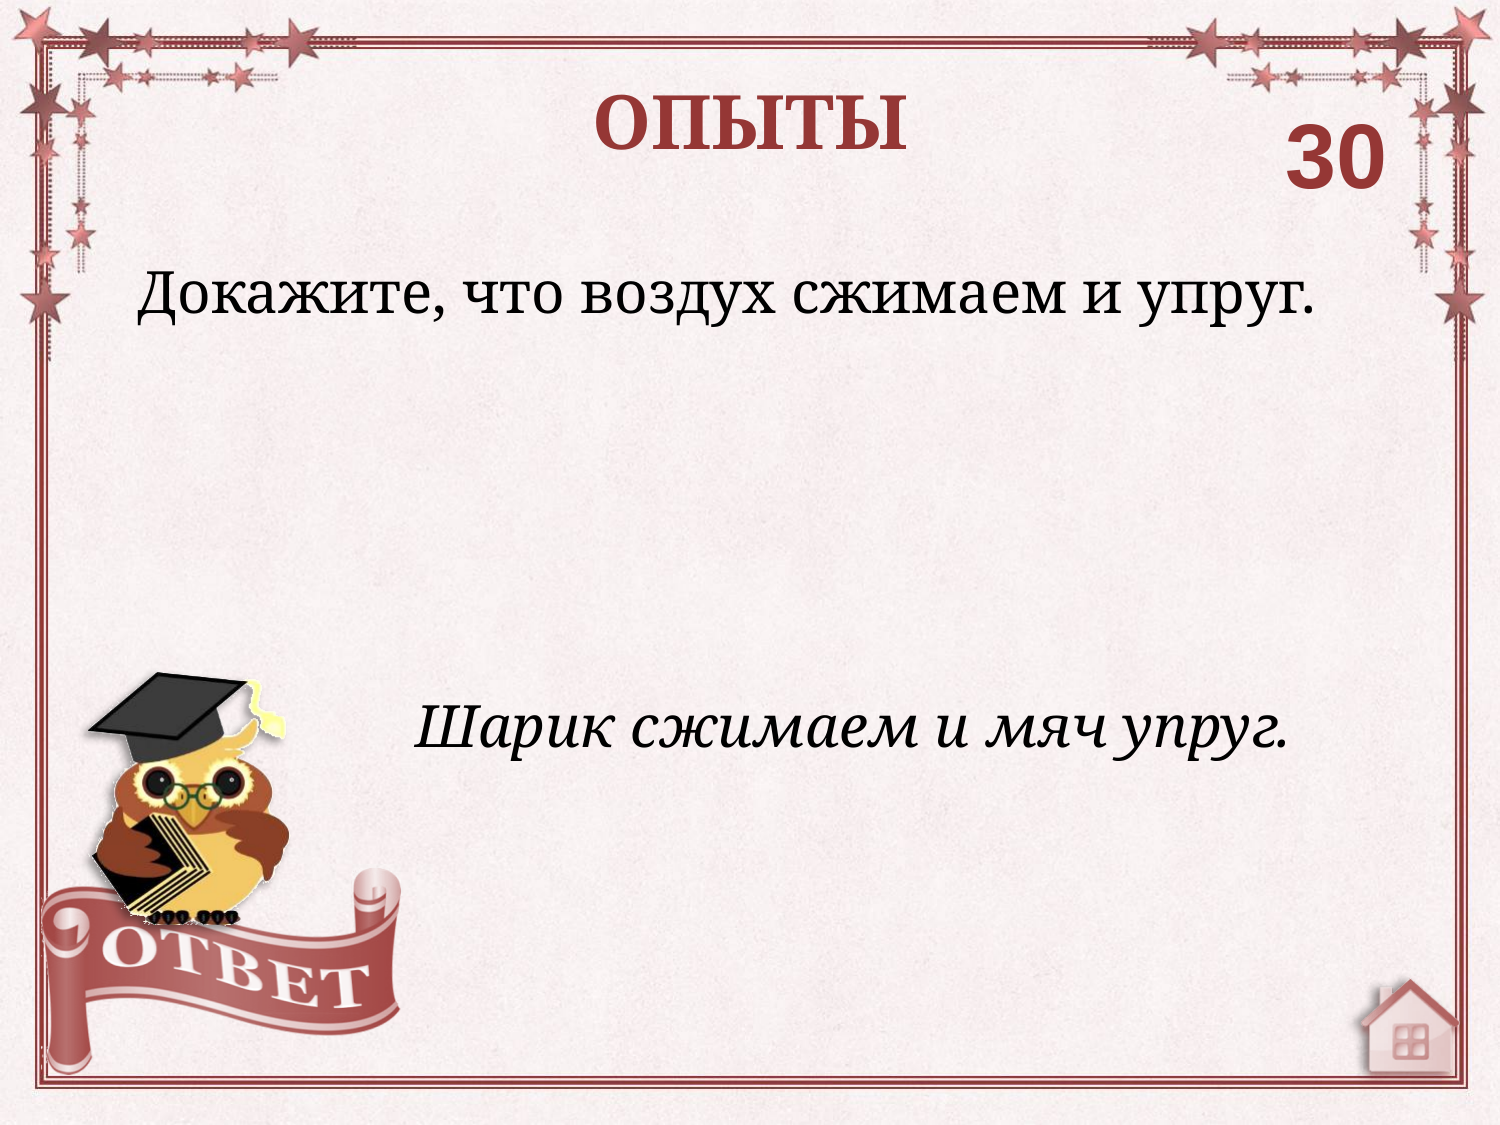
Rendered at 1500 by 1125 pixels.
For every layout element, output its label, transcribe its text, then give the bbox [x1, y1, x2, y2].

picture [0, 0, 1500, 1125]
text_box Докажите, что воздух сжимаем и упруг. [123, 247, 1378, 333]
text_box Шарик сжимаем и мяч упруг. [400, 681, 1435, 766]
text_box 30 [1266, 89, 1407, 215]
text_box ОПЫТЫ [301, 66, 1200, 172]
